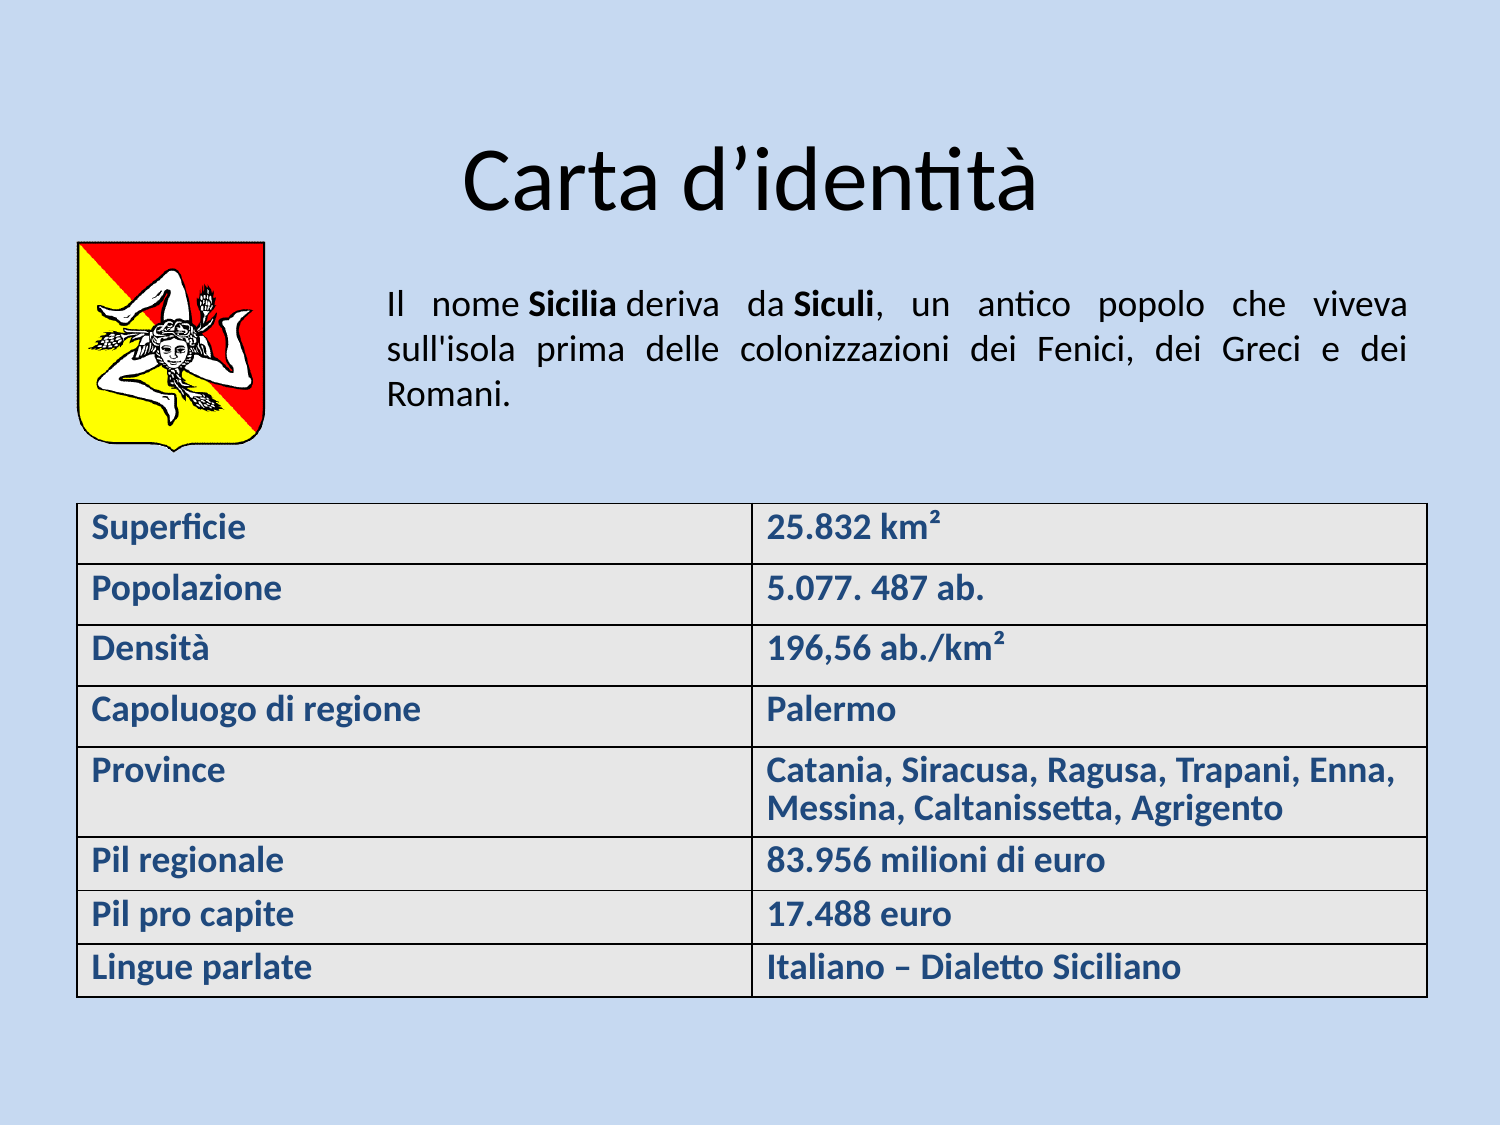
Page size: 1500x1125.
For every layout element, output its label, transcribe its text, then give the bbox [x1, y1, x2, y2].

title Carta d’identità [76, 80, 1427, 268]
table_cell Catania, Siracusa, Ragusa, Trapani, Enna, Messina, Caltanissetta, Agrigento [753, 748, 1426, 836]
table_cell 17.488 euro [753, 891, 1426, 943]
table_cell Palermo [753, 687, 1426, 746]
table_cell Province [78, 748, 751, 836]
table_cell Popolazione [78, 565, 751, 624]
text_box Il nome Sicilia deriva da Siculi, un antico popolo che viveva sull'isola prima delle colonizzazioni dei Fenici, dei Greci e dei Romani. [371, 271, 1424, 422]
table_header Superficie [78, 504, 751, 563]
table_cell 5.077. 487 ab. [753, 565, 1426, 624]
table_header 25.832 km² [753, 504, 1426, 563]
picture [76, 240, 266, 454]
table_cell Densità [78, 626, 751, 685]
table_cell Lingue parlate [78, 945, 751, 996]
table_cell 83.956 milioni di euro [753, 838, 1426, 890]
table_cell 196,56 ab./km² [753, 626, 1426, 685]
table_cell Italiano – Dialetto Siciliano [753, 945, 1426, 996]
table_cell Pil regionale [78, 838, 751, 890]
table_cell Pil pro capite [78, 891, 751, 943]
table_cell Capoluogo di regione [78, 687, 751, 746]
